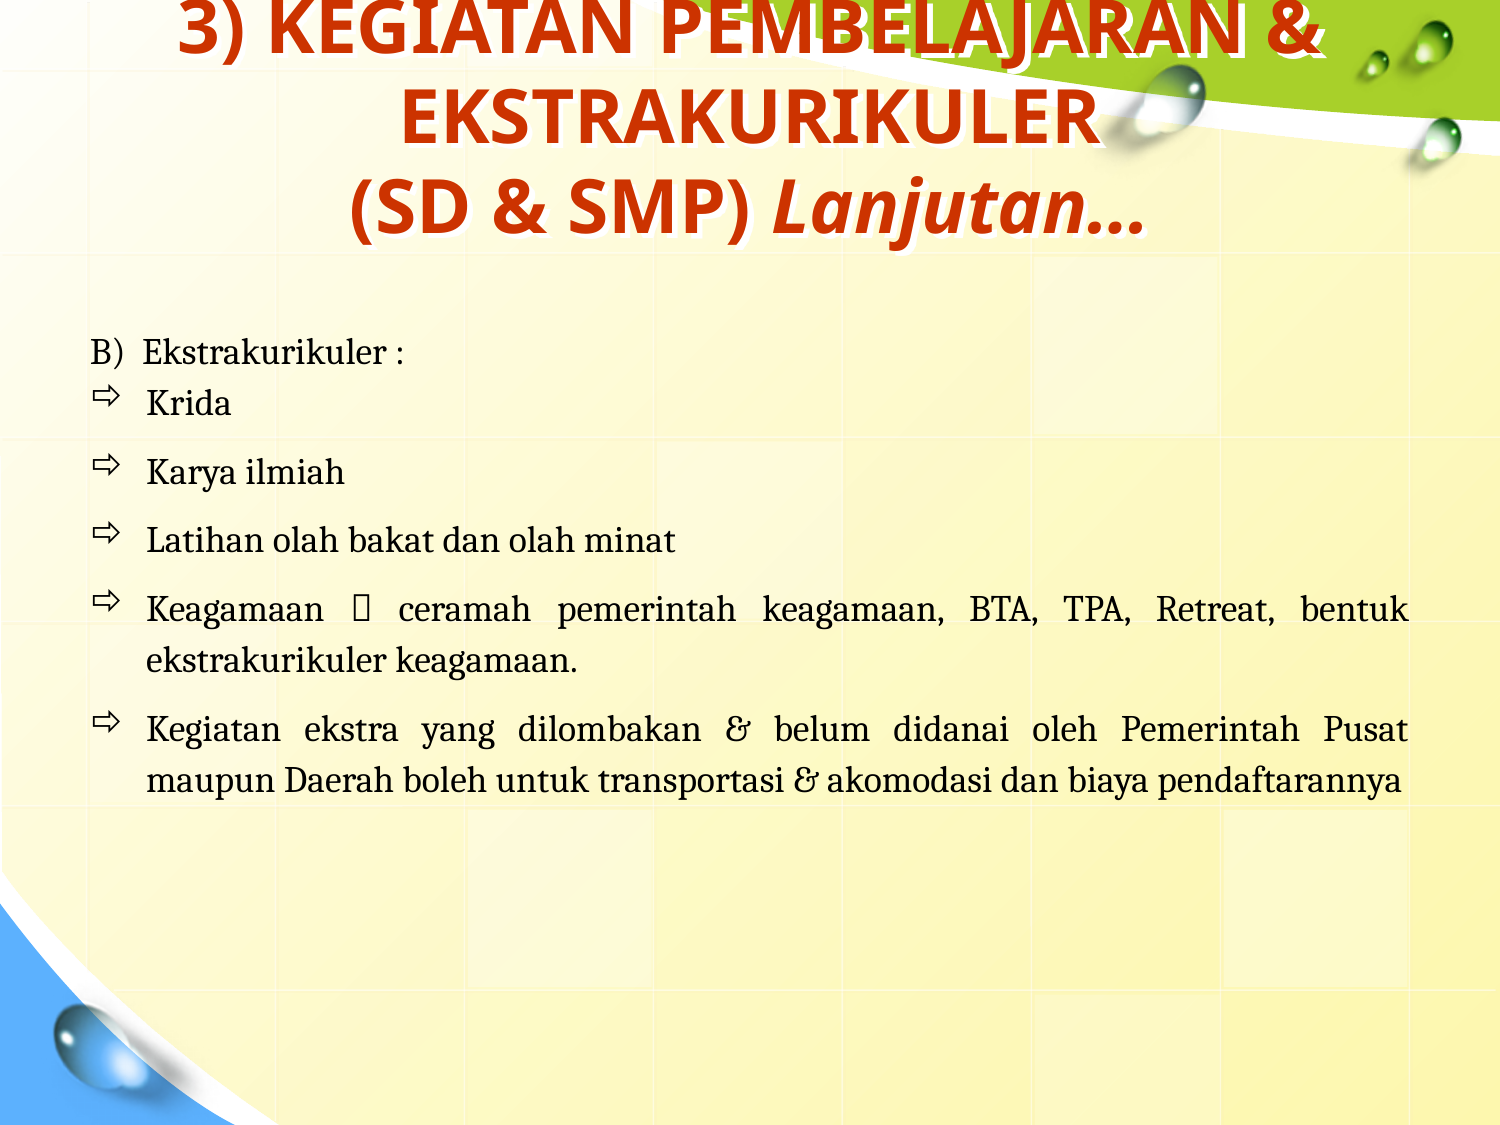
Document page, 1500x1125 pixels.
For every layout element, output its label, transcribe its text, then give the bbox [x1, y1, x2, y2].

picture [0, 918, 230, 1125]
text_box B) Ekstrakurikuler : Krida Karya ilmiah Latihan olah bakat dan olah minat Keagamaan  ceramah pemerintah keagamaan, BTA, TPA, Retreat, bentuk ekstrakurikuler keagamaan. Kegiatan ekstra yang dilombakan & belum didanai oleh Pemerintah Pusat maupun Daerah boleh untuk transportasi & akomodasi dan biaya pendaftarannya [74, 312, 1425, 808]
title 3) KEGIATAN PEMBELAJARAN & EKSTRAKURIKULER (SD & SMP) Lanjutan… [75, 37, 1425, 190]
picture [1055, 0, 1500, 306]
